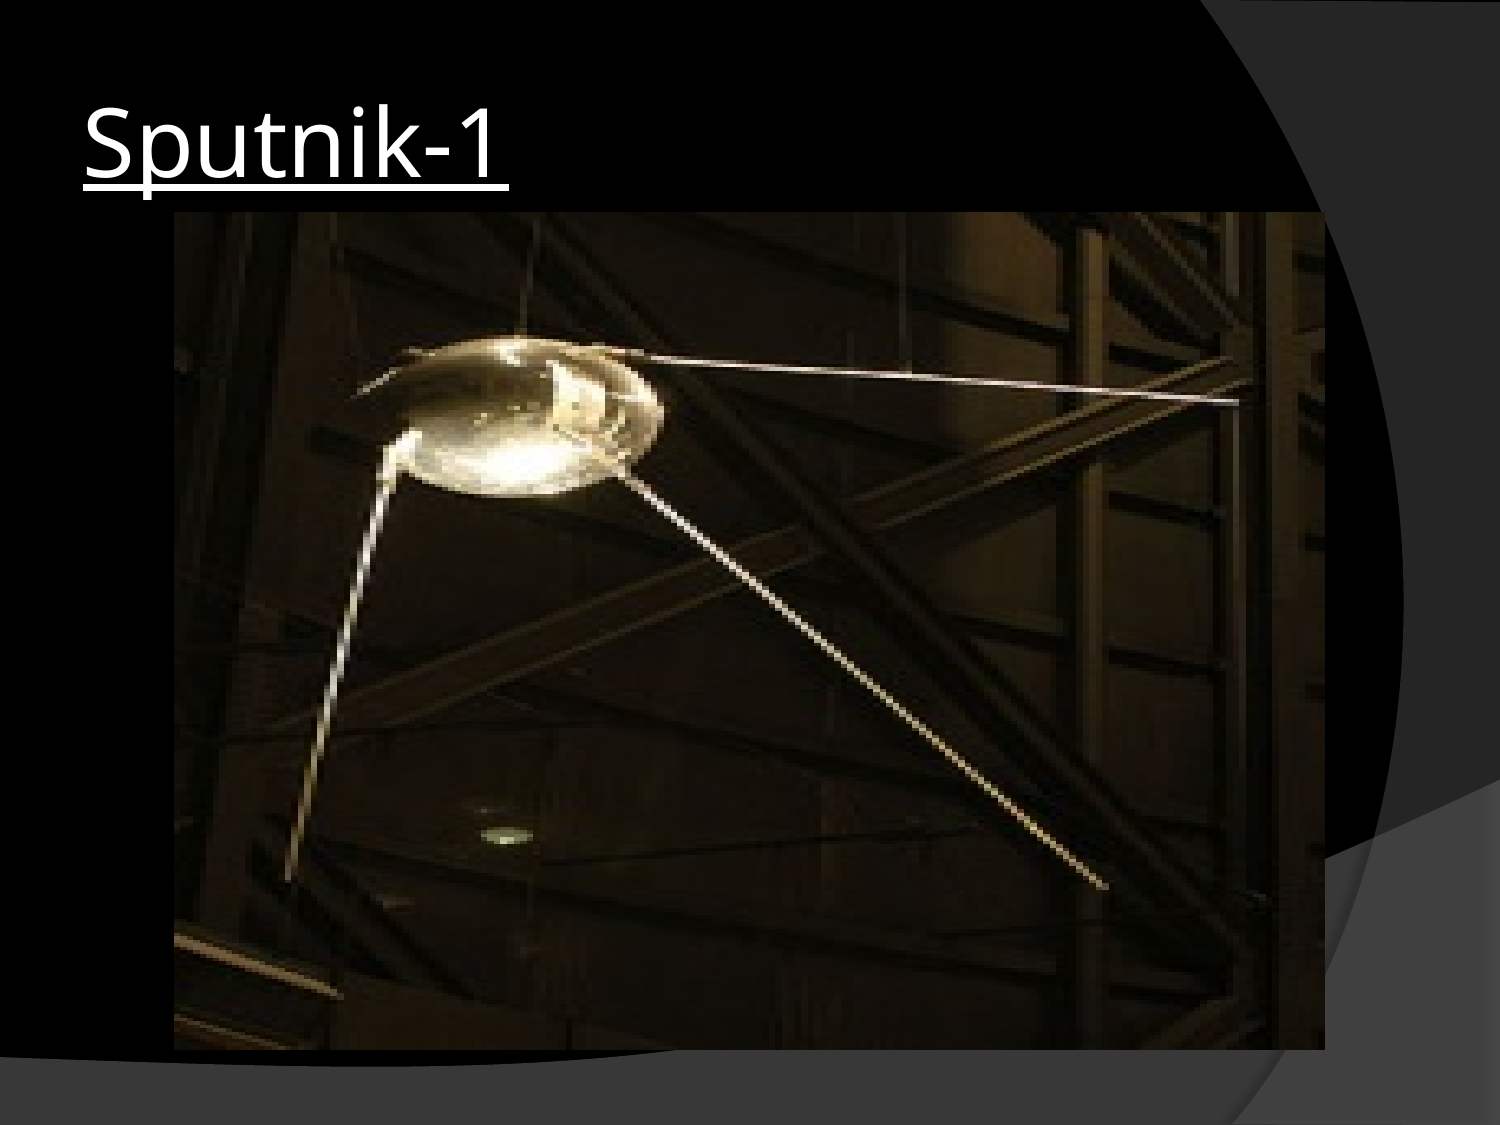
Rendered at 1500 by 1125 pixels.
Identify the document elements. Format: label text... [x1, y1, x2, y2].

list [174, 212, 1326, 1051]
title Sputnik-1 [75, 45, 1300, 233]
